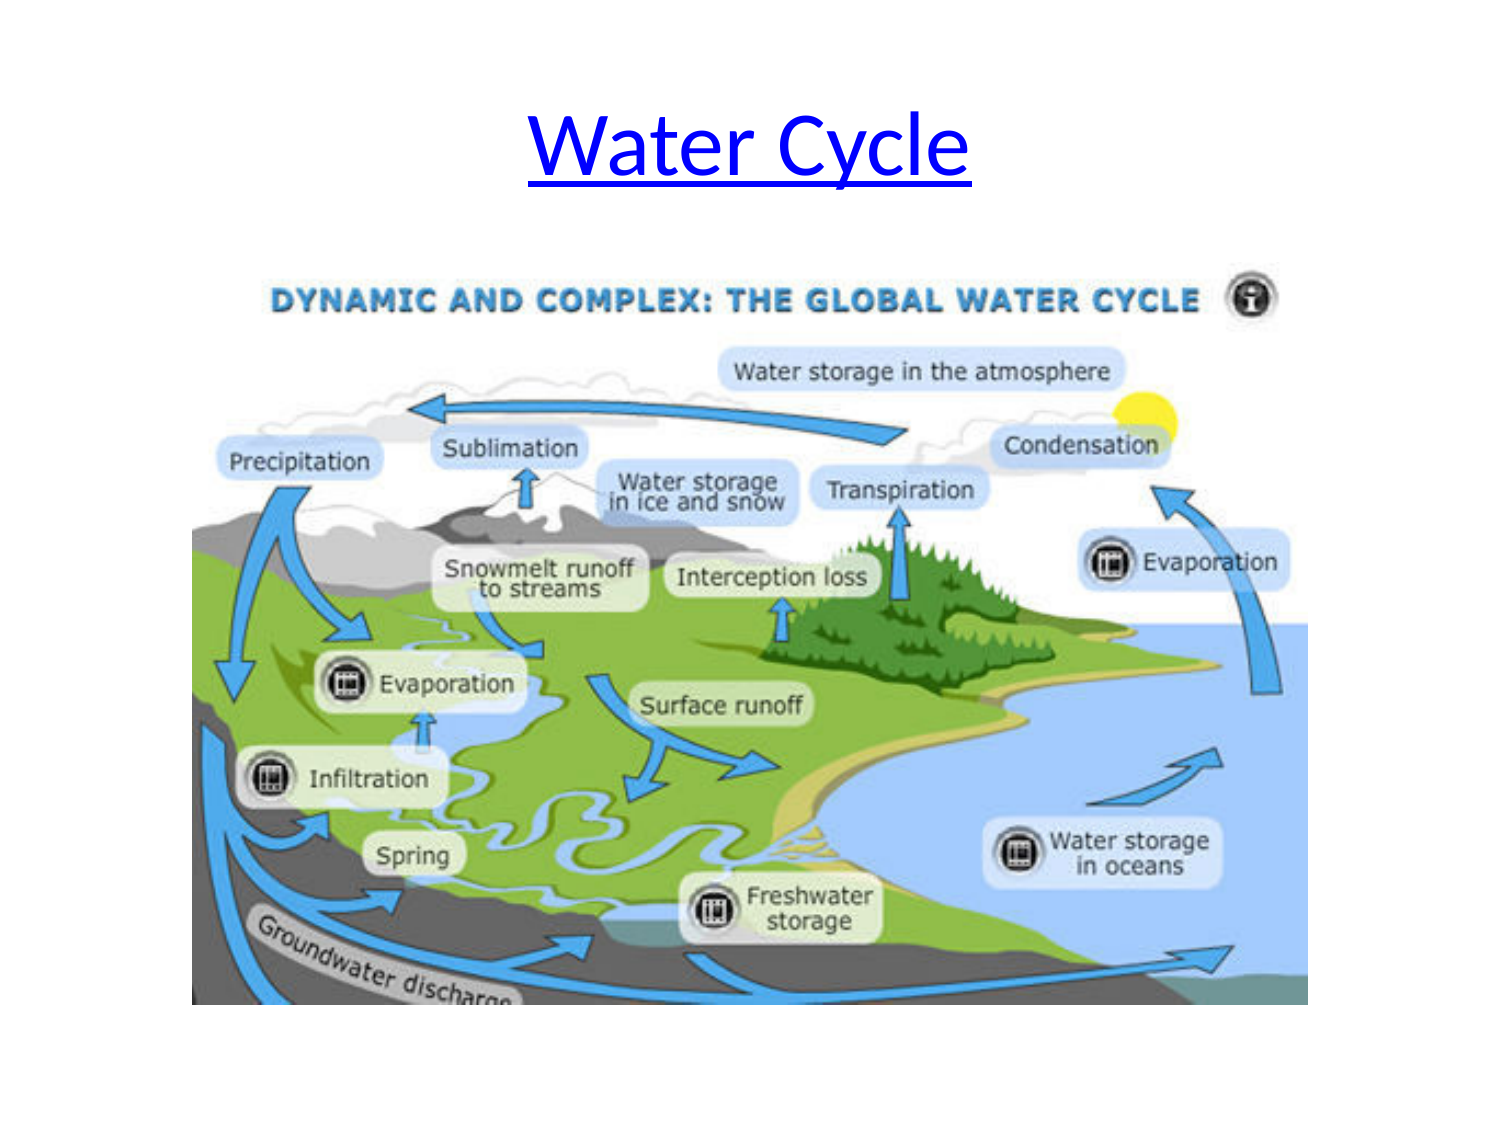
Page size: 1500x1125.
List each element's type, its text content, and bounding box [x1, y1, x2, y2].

title Water Cycle [75, 45, 1425, 233]
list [74, 262, 1426, 1006]
